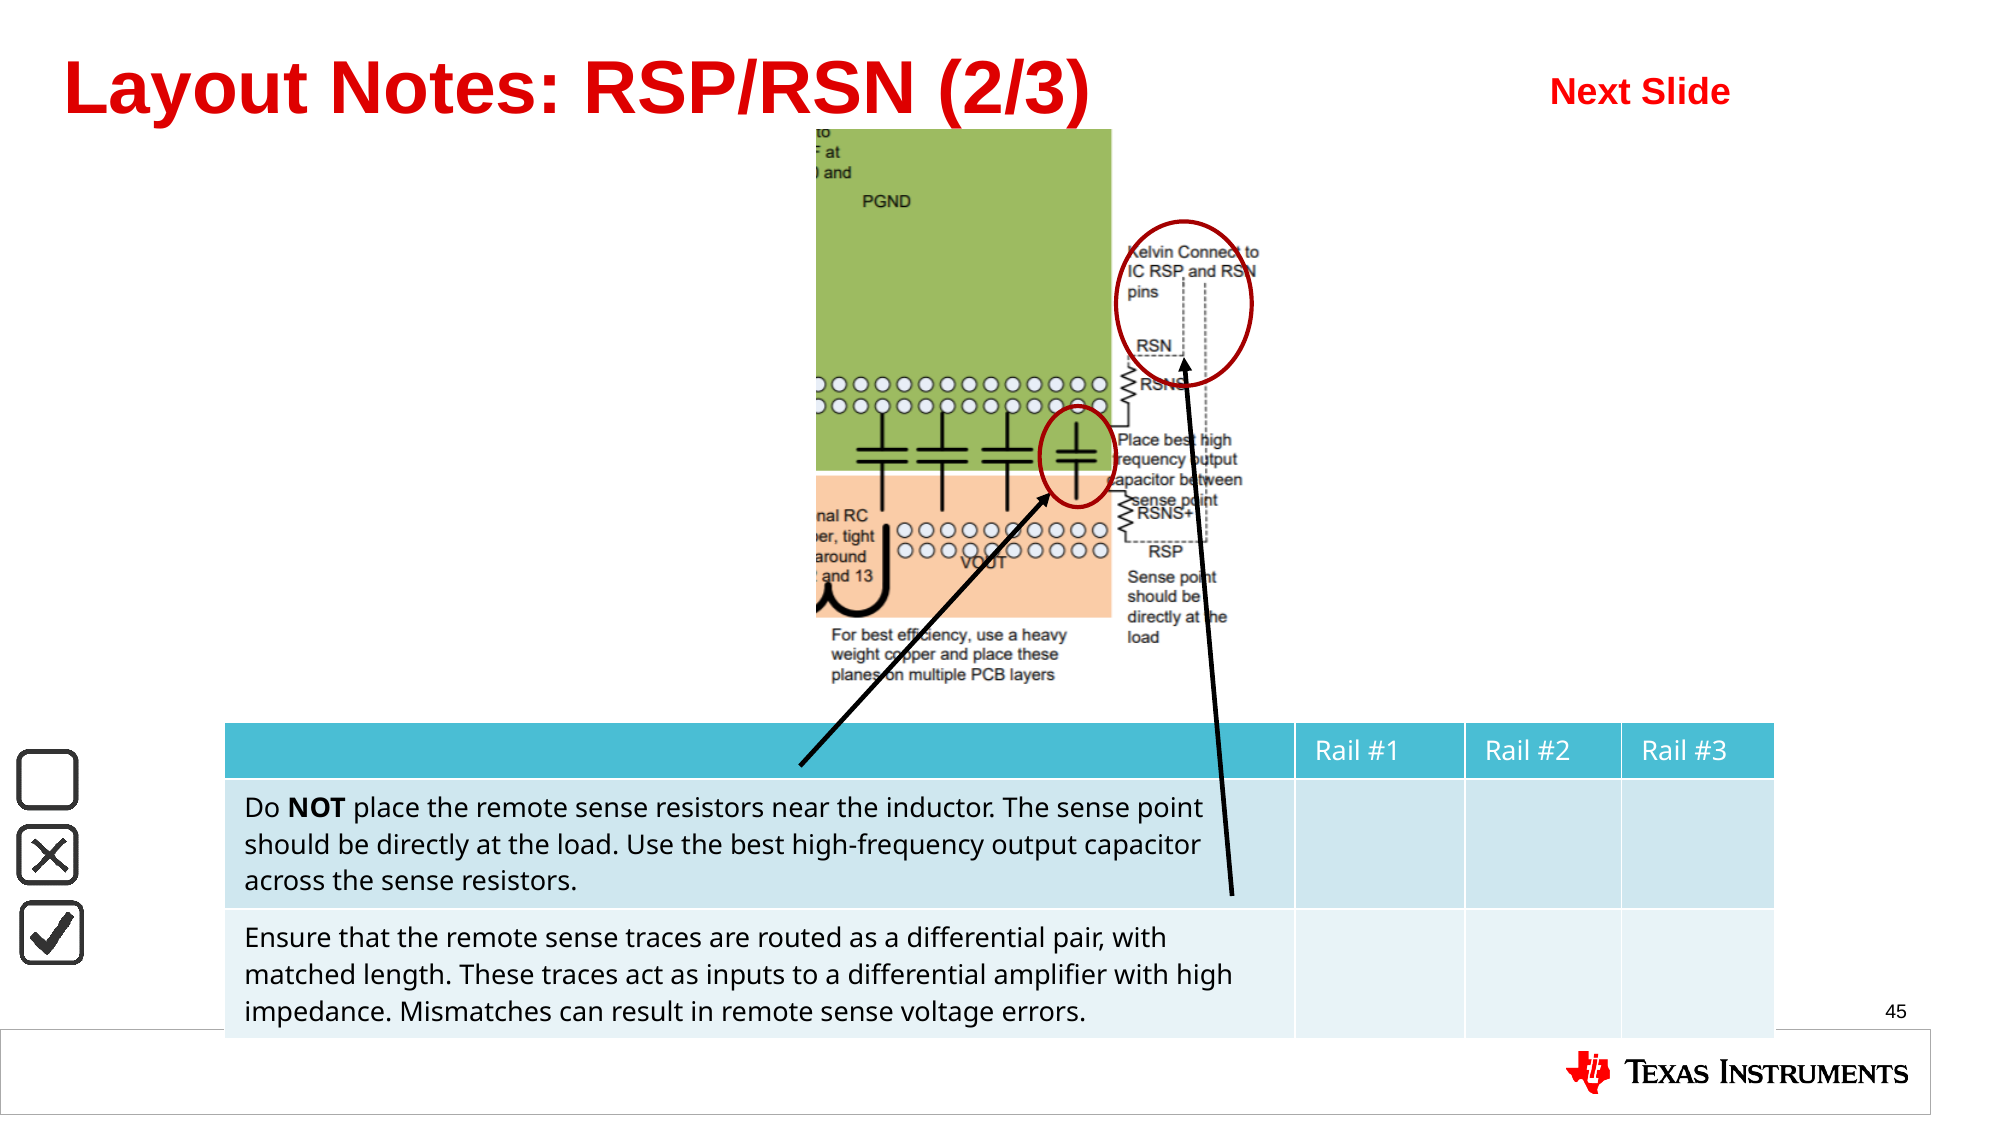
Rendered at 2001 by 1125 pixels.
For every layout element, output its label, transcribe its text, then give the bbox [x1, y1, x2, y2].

text_box Next Slide [1534, 59, 1746, 120]
table_cell [1622, 780, 1774, 908]
table_header Rail #2 [1466, 723, 1621, 778]
table_header [1237, 723, 1294, 778]
table_cell Do NOT place the remote sense resistors near the inductor. The sense point should be directly at the load. Use the best high-frequency output capacitor across the sense resistors. [225, 780, 1294, 908]
picture [15, 746, 82, 812]
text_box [1183, 385, 1233, 897]
table_cell Ensure that the remote sense traces are routed as a differential pair, with matched length. These traces act as inputs to a differential amplifier with high impedance. Mismatches can result in remote sense voltage errors. [225, 910, 1294, 1038]
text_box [799, 492, 1052, 767]
table_cell [1466, 780, 1621, 908]
title Layout Notes: RSP/RSN (2/3) [50, 23, 1901, 157]
table_header Rail #1 [1296, 723, 1464, 778]
table_cell [1622, 910, 1774, 1038]
picture [816, 129, 1286, 702]
table_cell [1296, 910, 1464, 1038]
slide_number 45 [1776, 992, 1920, 1027]
picture [11, 895, 95, 973]
picture [15, 822, 82, 888]
table_header [225, 723, 1178, 778]
picture [1566, 1051, 1908, 1094]
table_cell [1296, 780, 1464, 908]
table_header Rail #3 [1622, 723, 1774, 778]
table_cell [1466, 910, 1621, 1038]
